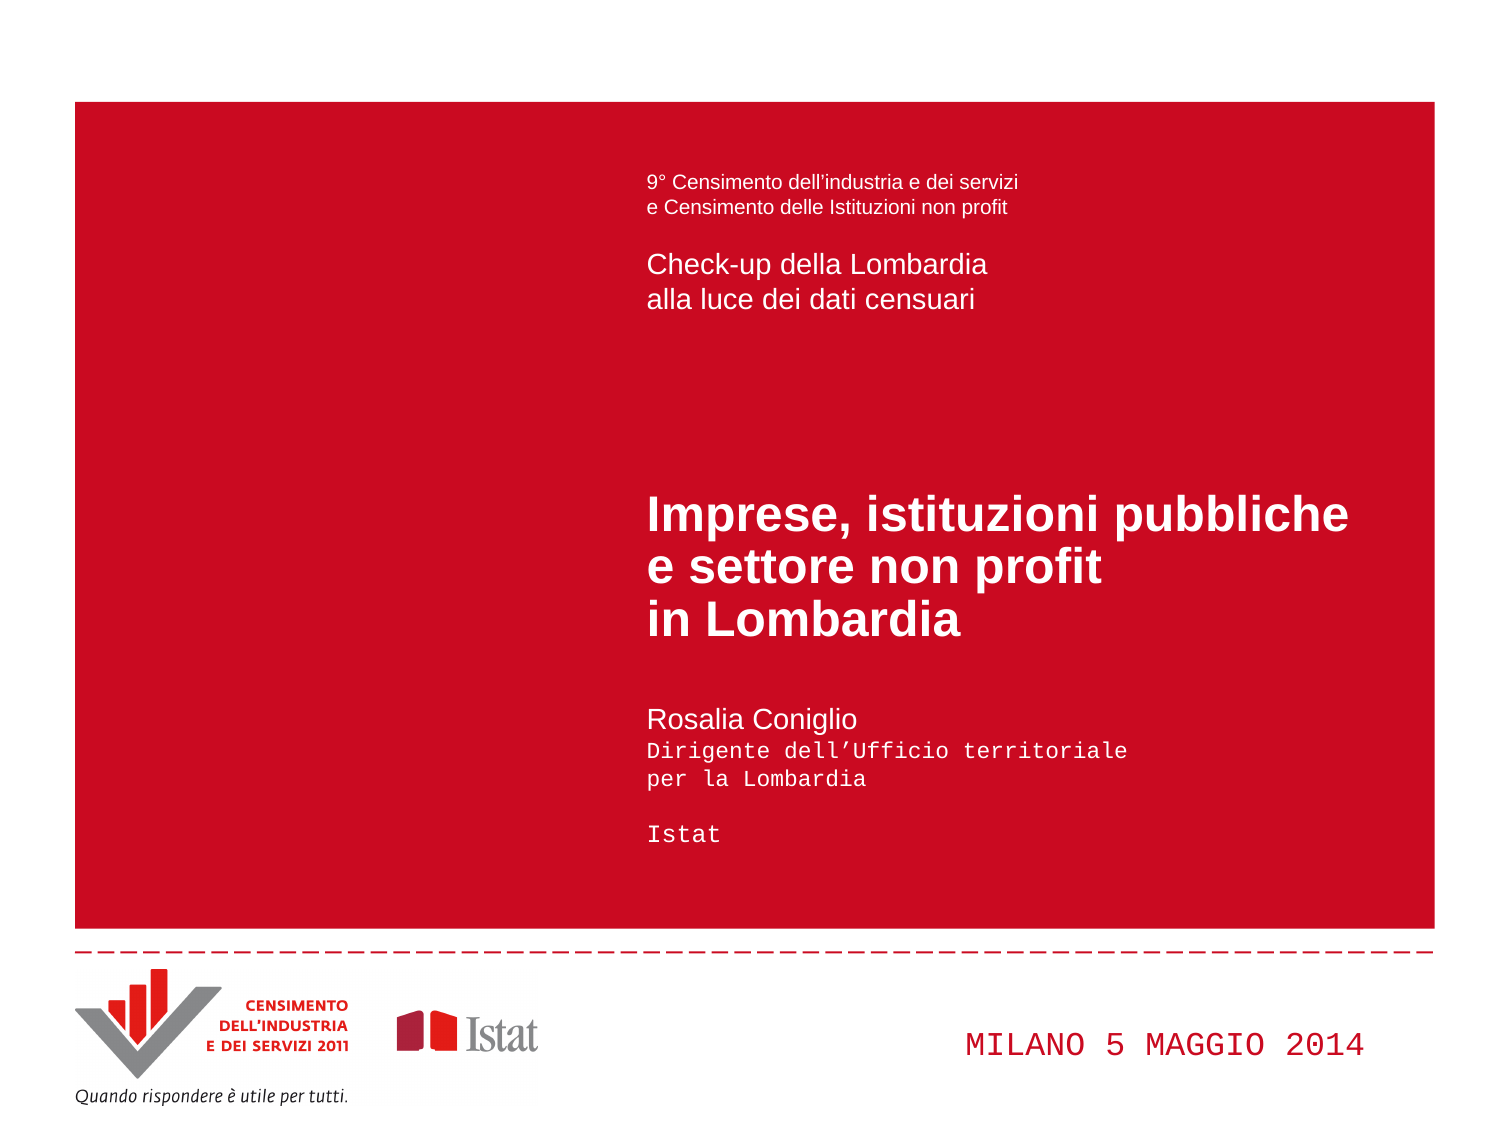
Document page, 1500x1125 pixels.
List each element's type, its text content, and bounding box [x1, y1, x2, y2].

text_box Imprese, istituzioni pubbliche e settore non profit in Lombardia [631, 482, 1388, 654]
text_box MILANO 5 MAGGIO 2014 [950, 1014, 1435, 1070]
text_box [75, 101, 1435, 929]
picture [74, 969, 538, 1107]
text_box 9° Censimento dell’industria e dei servizi e Censimento delle Istituzioni non profit Check-up della Lombardia alla luce dei dati censuari [631, 160, 1162, 343]
text_box Rosalia Coniglio Dirigente dell’Ufficio territoriale per la Lombardia Istat [631, 693, 1162, 856]
